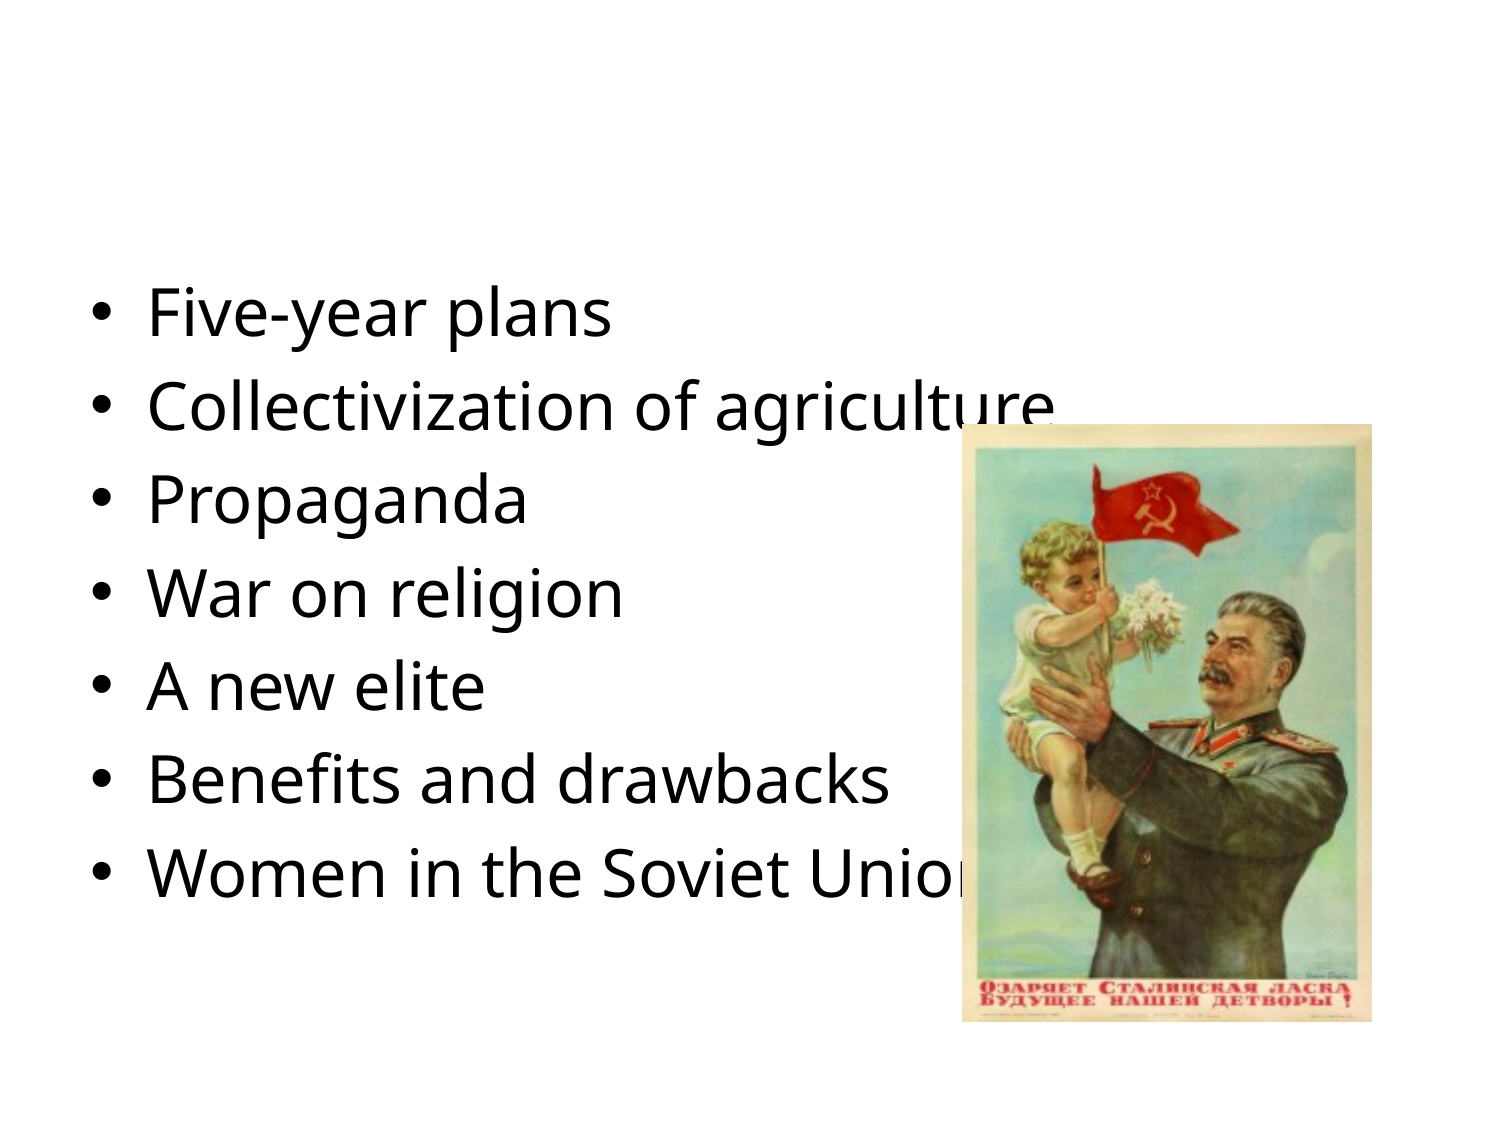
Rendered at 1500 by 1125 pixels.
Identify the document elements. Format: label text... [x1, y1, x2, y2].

picture [962, 424, 1372, 1022]
list Five-year plans Collectivization of agriculture Propaganda War on religion A new elite Benefits and drawbacks Women in the Soviet Union [75, 262, 1425, 950]
